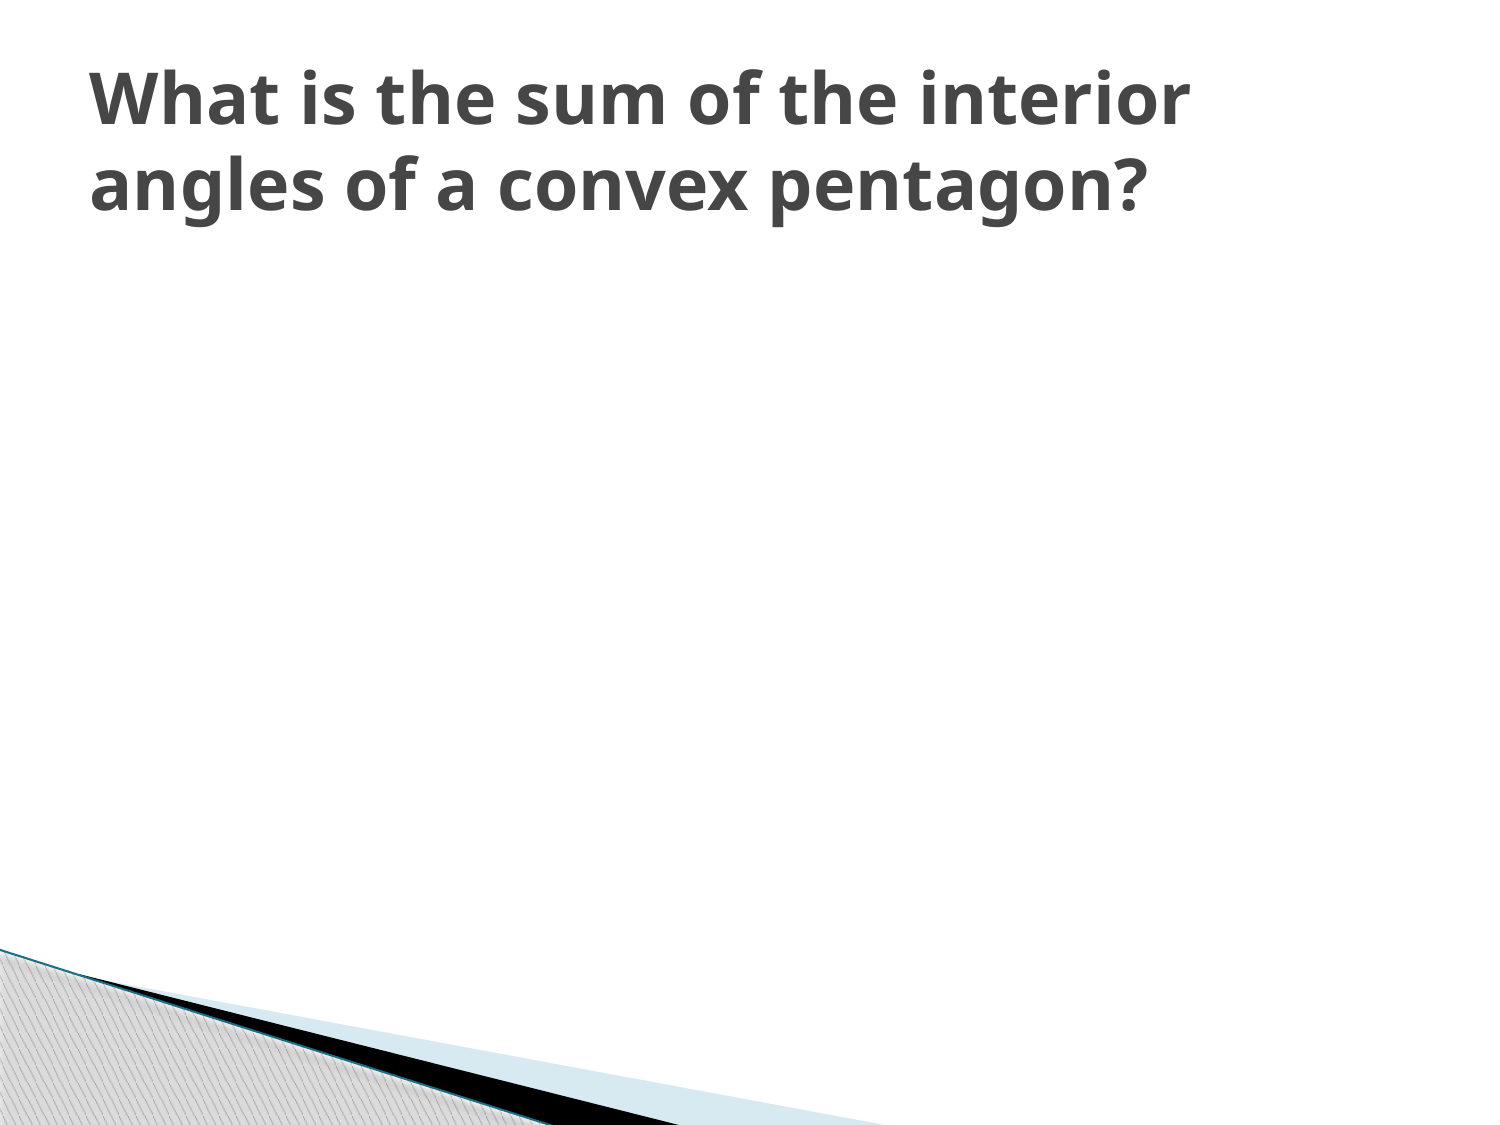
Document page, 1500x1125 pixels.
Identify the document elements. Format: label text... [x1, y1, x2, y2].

title What is the sum of the interior angles of a convex pentagon? [75, 45, 1425, 233]
